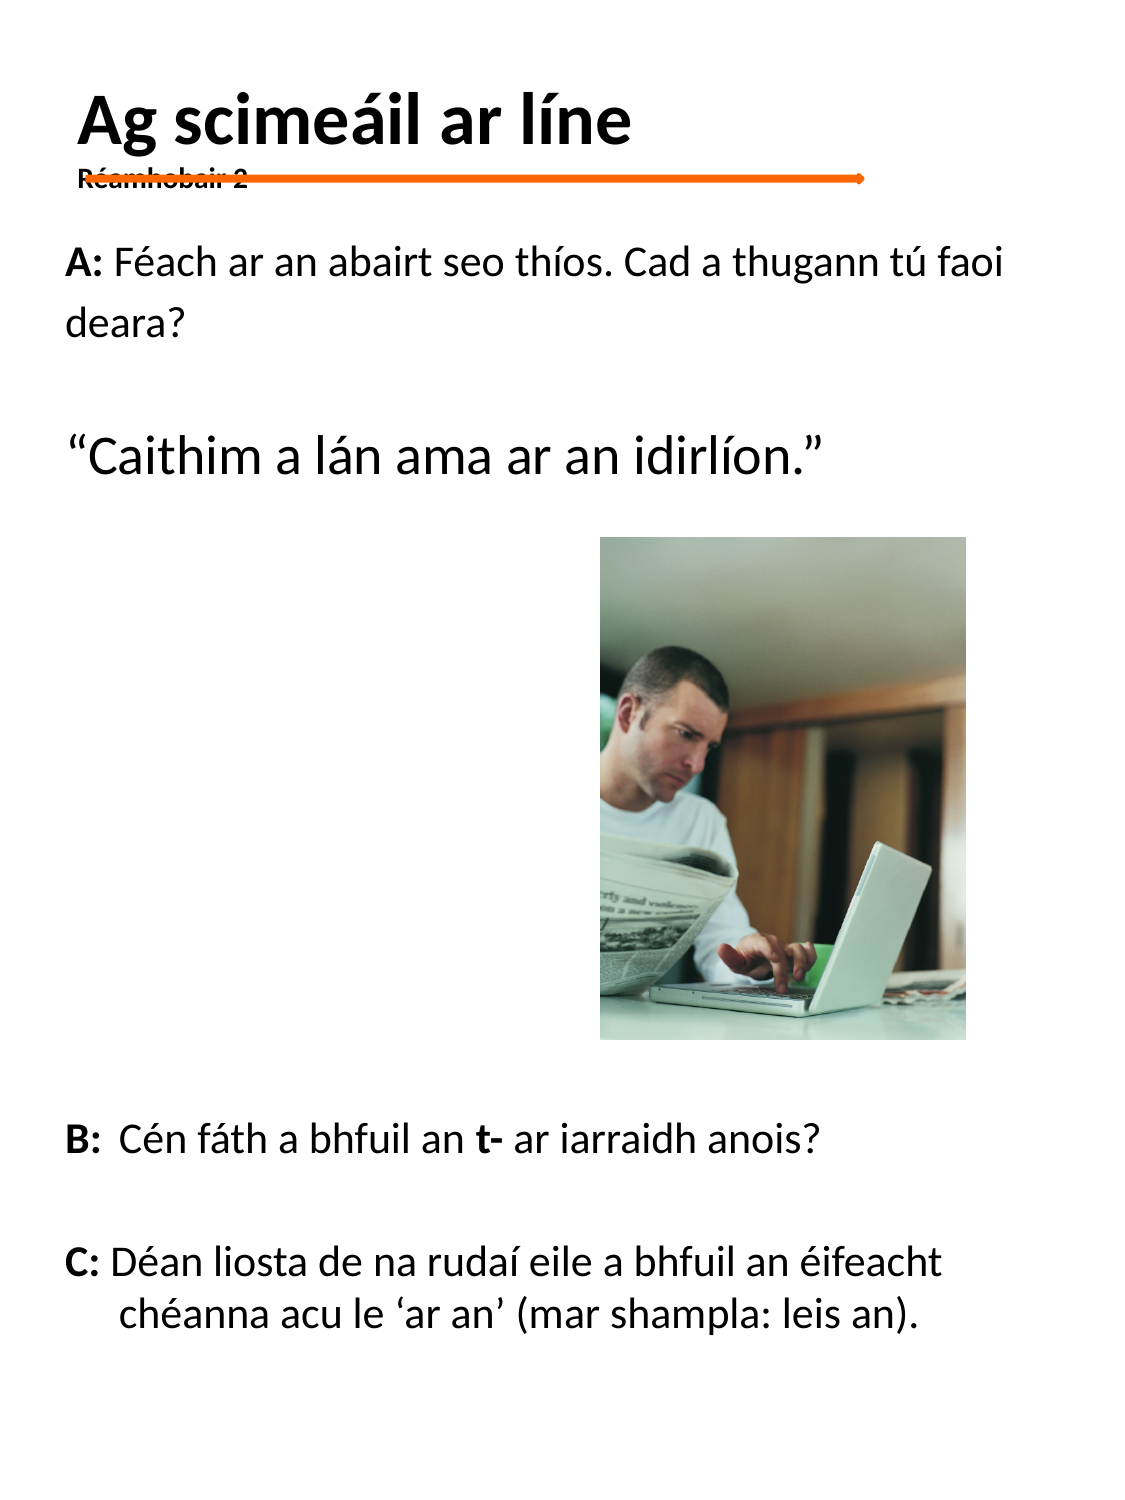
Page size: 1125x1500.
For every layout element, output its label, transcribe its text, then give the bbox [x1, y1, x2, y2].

list A: Féach ar an abairt seo thíos. Cad a thugann tú faoi deara? “Caithim a lán ama ar an idirlíon.” B: Cén fáth a bhfuil an t- ar iarraidh anois? C: Déan liosta de na rudaí eile a bhfuil an éifeacht chéanna acu le ‘ar an’ (mar shampla: leis an). [50, 225, 1063, 1350]
picture [599, 537, 966, 1041]
title Ag scimeáil ar líne Réamhobair 2 [62, 62, 1075, 203]
text_box [85, 173, 865, 185]
